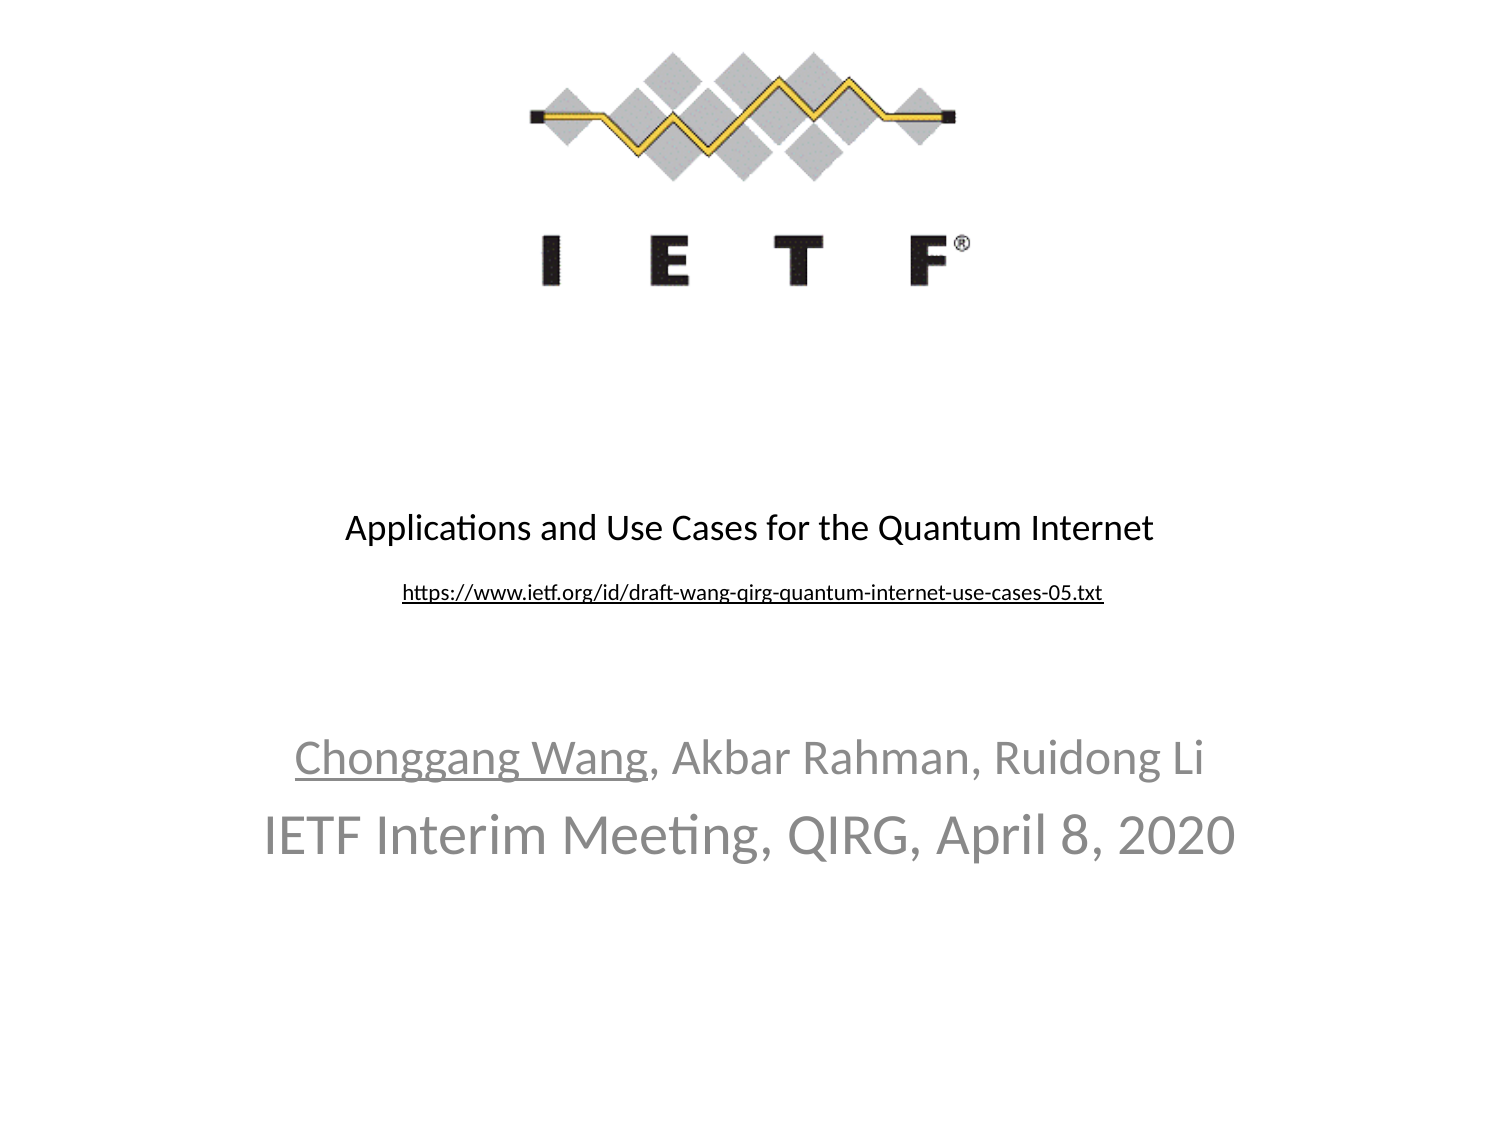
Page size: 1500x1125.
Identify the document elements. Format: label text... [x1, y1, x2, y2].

subtitle Chonggang Wang, Akbar Rahman, Ruidong Li IETF Interim Meeting, QIRG, April 8, 2020 [86, 637, 1414, 1063]
picture [497, 33, 1003, 303]
title Applications and Use Cases for the Quantum Internet https://www.ietf.org/id/draft-wang-qirg-quantum-internet-use-cases-05.txt [47, 493, 1452, 702]
